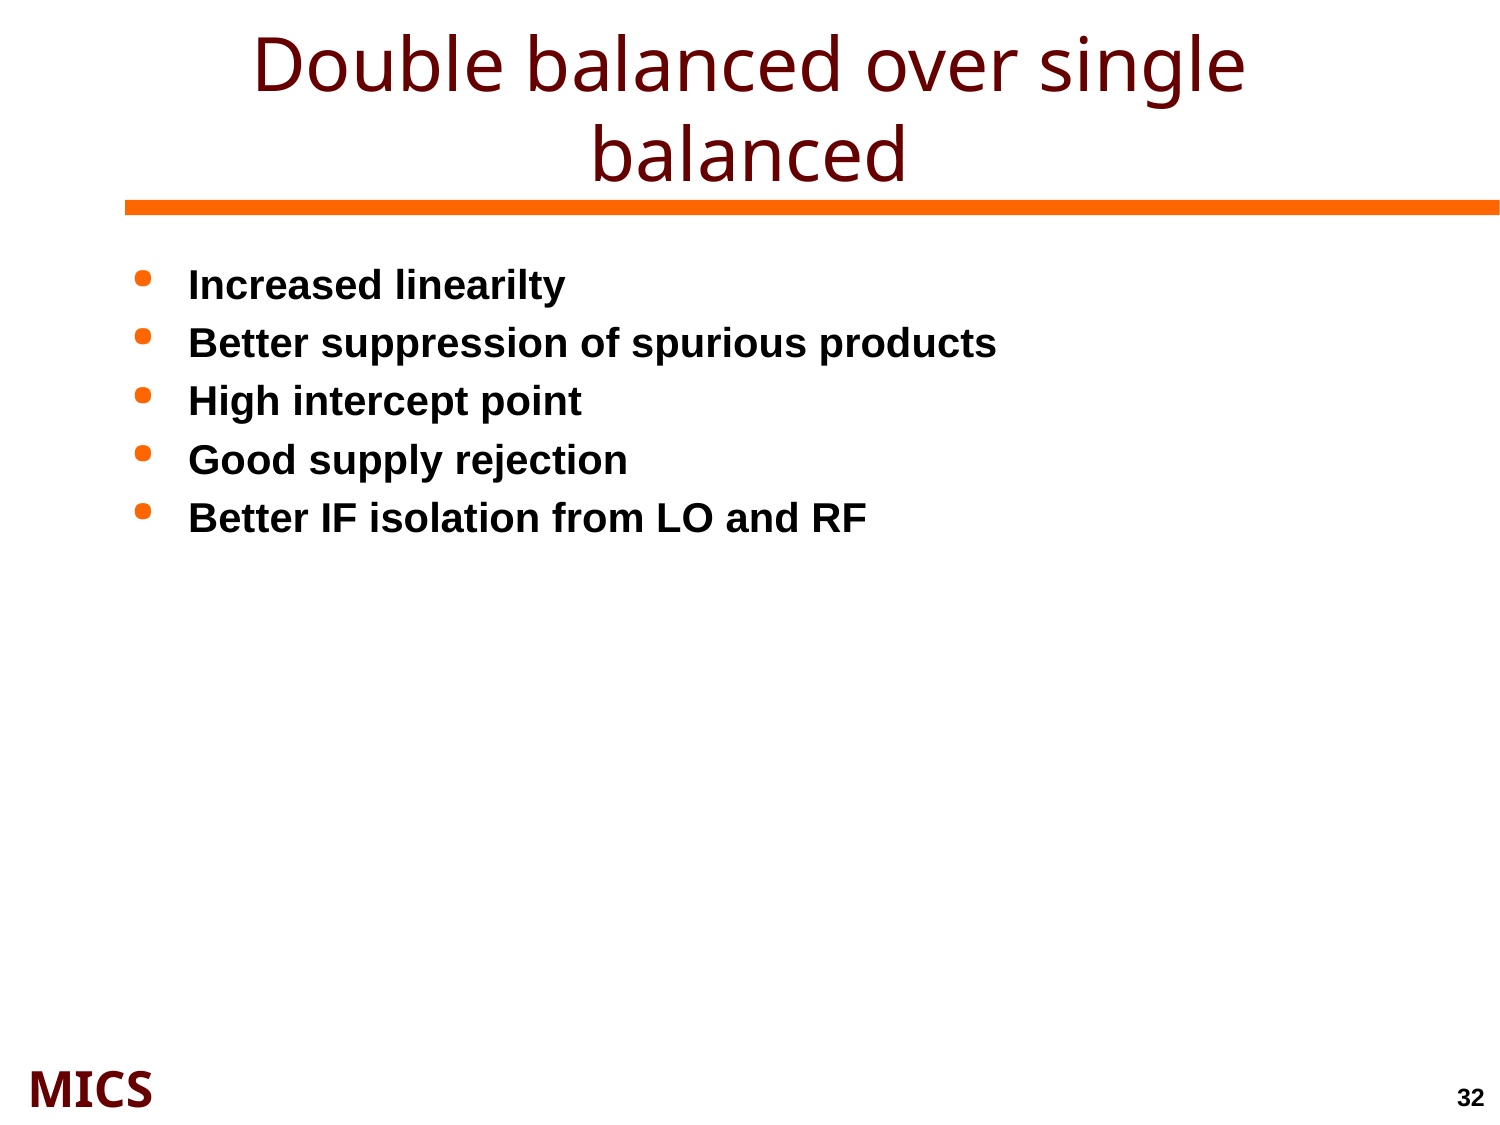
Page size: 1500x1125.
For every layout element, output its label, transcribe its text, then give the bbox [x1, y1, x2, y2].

slide_number 32 [1425, 1067, 1500, 1125]
title Double balanced over single balanced [112, 12, 1388, 201]
list Increased linearilty Better suppression of spurious products High intercept point Good supply rejection Better IF isolation from LO and RF [116, 249, 1392, 926]
